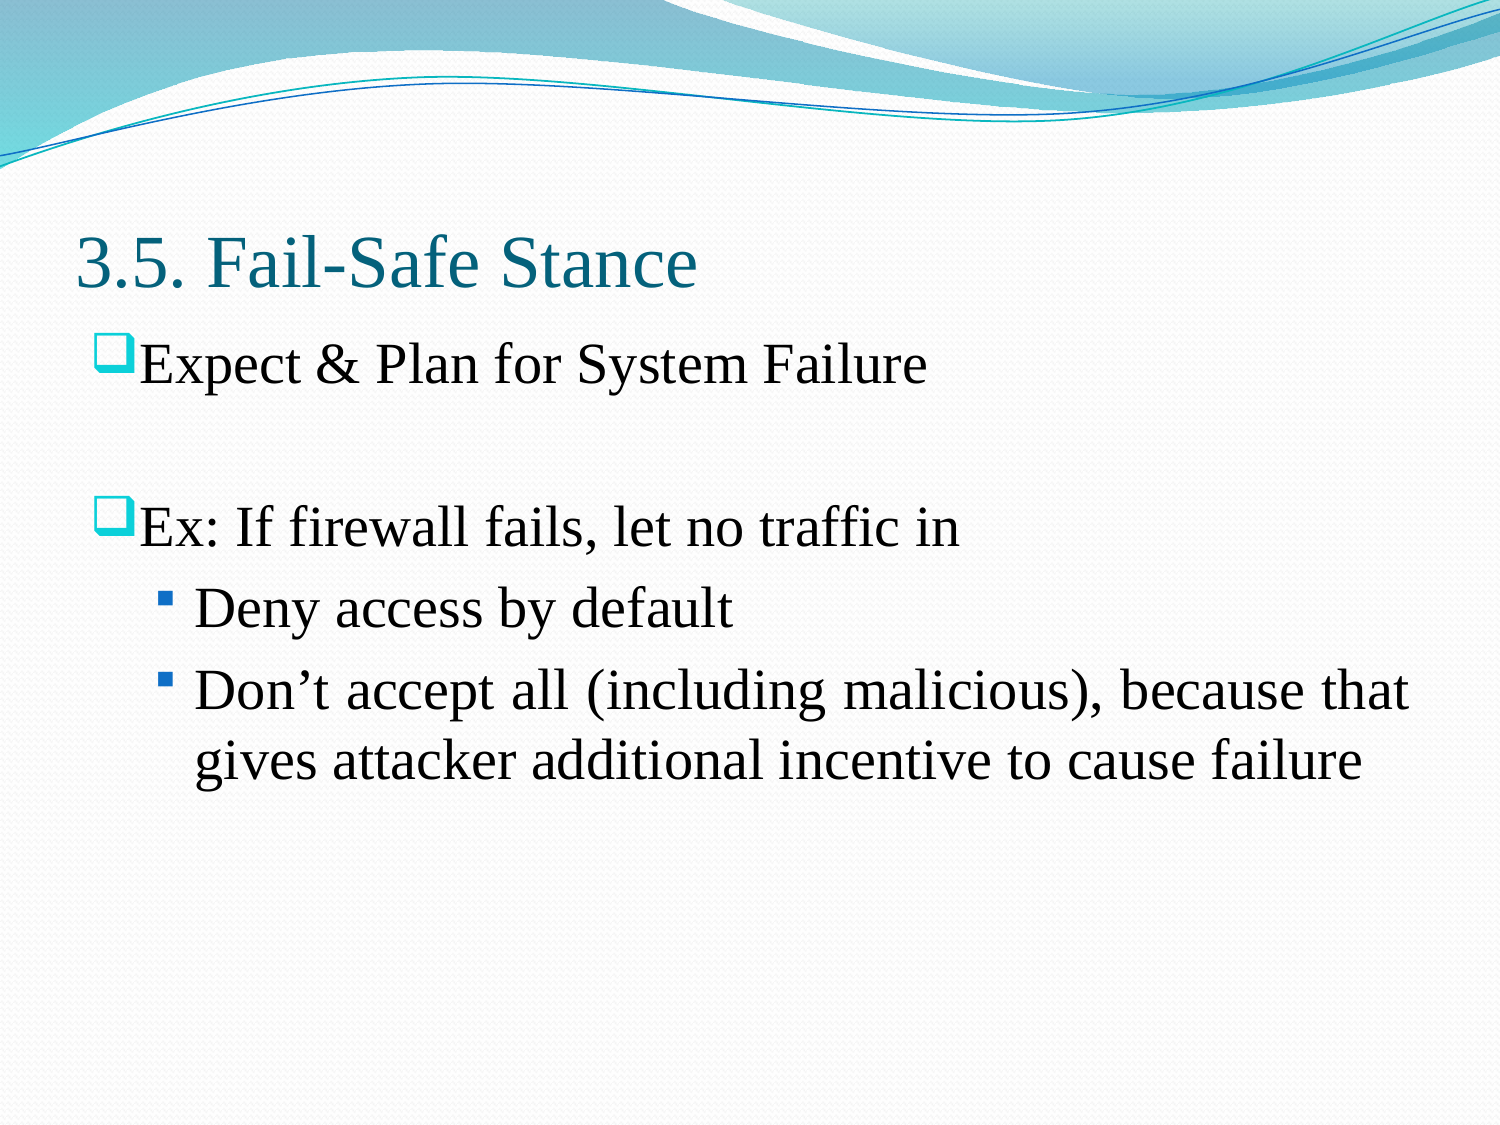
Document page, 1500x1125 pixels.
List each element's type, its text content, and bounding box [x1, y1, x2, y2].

title 3.5. Fail-Safe Stance [75, 115, 1425, 303]
list Expect & Plan for System Failure Ex: If firewall fails, let no traffic in Deny access by default Don’t accept all (including malicious), because that gives attacker additional incentive to cause failure [75, 317, 1425, 1038]
